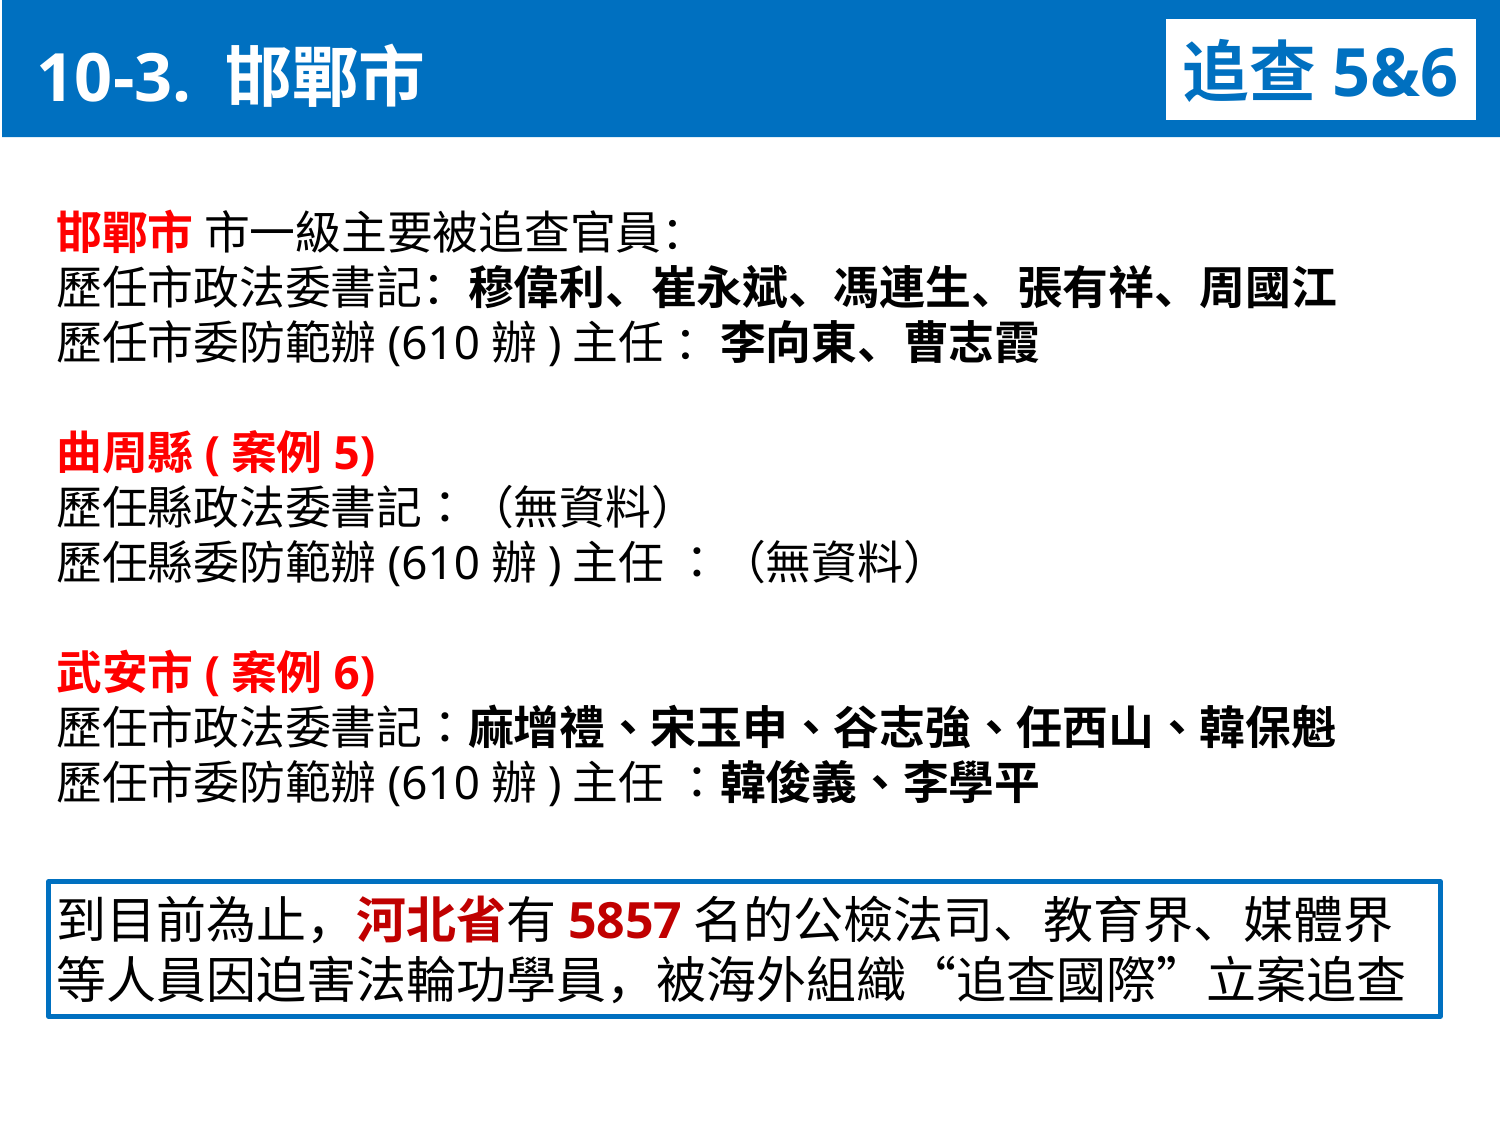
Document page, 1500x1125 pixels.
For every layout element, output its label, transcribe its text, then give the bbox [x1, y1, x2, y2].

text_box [1, 0, 1500, 138]
text_box 到目前為止，河北省有5857名的公檢法司、教育界、媒體界等人員因迫害法輪功學員，被海外組織“追查國際”立案追查 [48, 881, 1441, 1017]
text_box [1163, 14, 1479, 125]
text_box 邯鄲市 市一級主要被追查官員： 歷任市政法委書記：穆偉利、崔永斌、馮連生、張有祥、周國江 歷任市委防範辦(610辦)主任 ：李向東、曹志霞 曲周縣(案例5) 歷任縣政法委書記：（無資料） 歷任縣委防範辦(610辦)主任 ：（無資料） 武安市(案例6) 歷任市政法委書記：麻增禮、宋玉申、谷志強、任西山、韓保魁 歷任市委防範辦(610辦)主任 ：韓俊義、李學平 [48, 196, 1441, 816]
